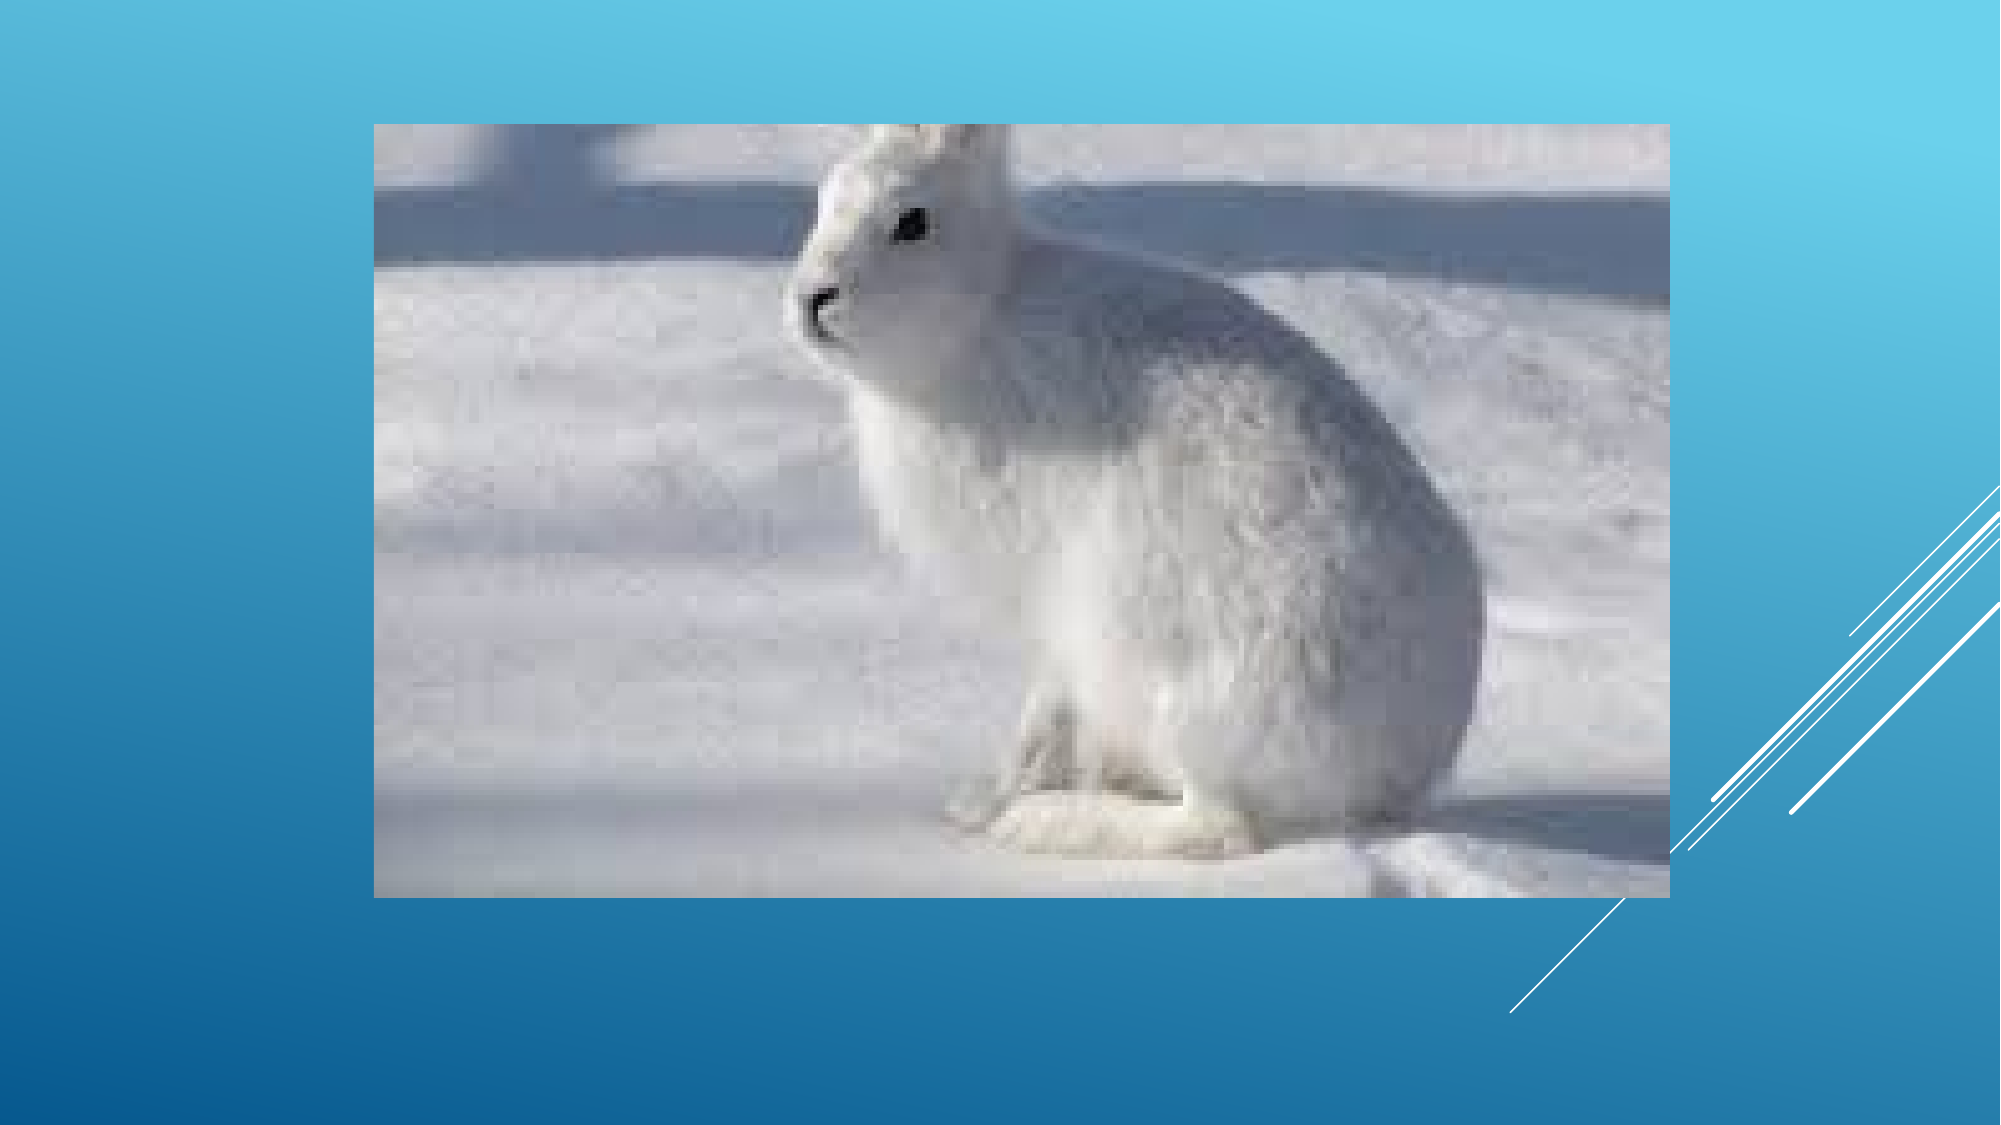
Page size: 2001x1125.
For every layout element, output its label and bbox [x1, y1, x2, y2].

picture [373, 124, 1678, 899]
